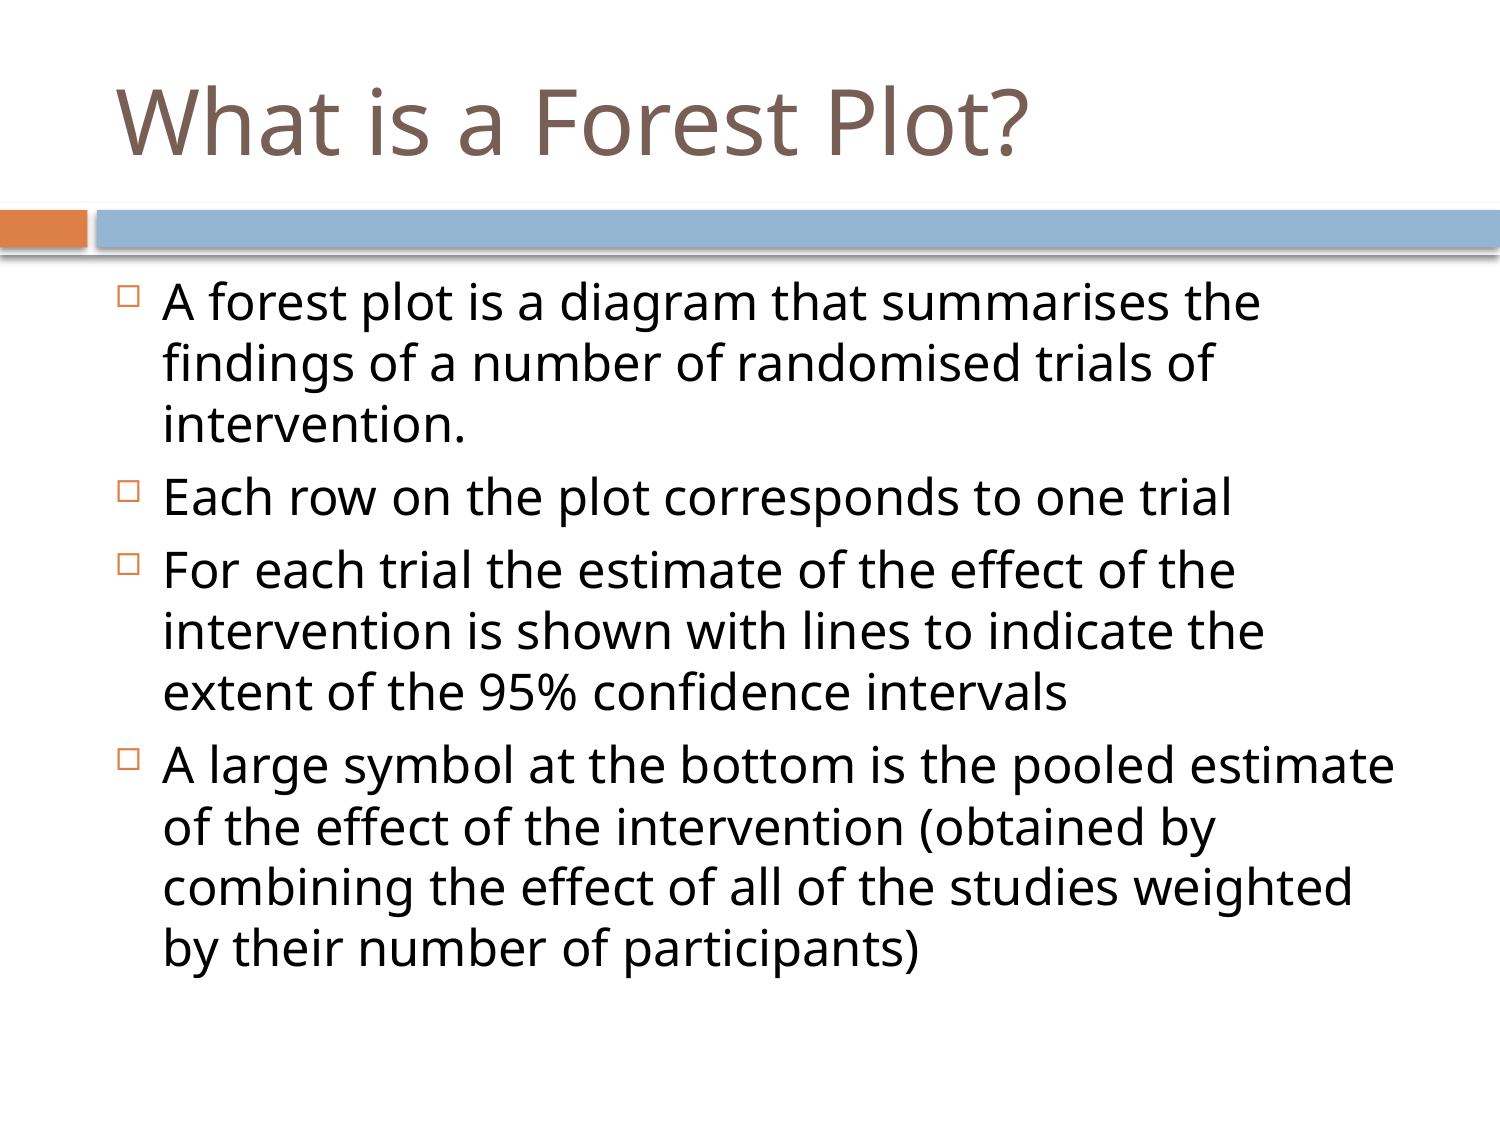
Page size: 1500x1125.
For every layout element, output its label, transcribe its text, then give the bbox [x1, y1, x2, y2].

title What is a Forest Plot? [100, 37, 1438, 200]
list A forest plot is a diagram that summarises the findings of a number of randomised trials of intervention. Each row on the plot corresponds to one trial For each trial the estimate of the effect of the intervention is shown with lines to indicate the extent of the 95% confidence intervals A large symbol at the bottom is the pooled estimate of the effect of the intervention (obtained by combining the effect of all of the studies weighted by their number of participants) [100, 262, 1438, 1000]
